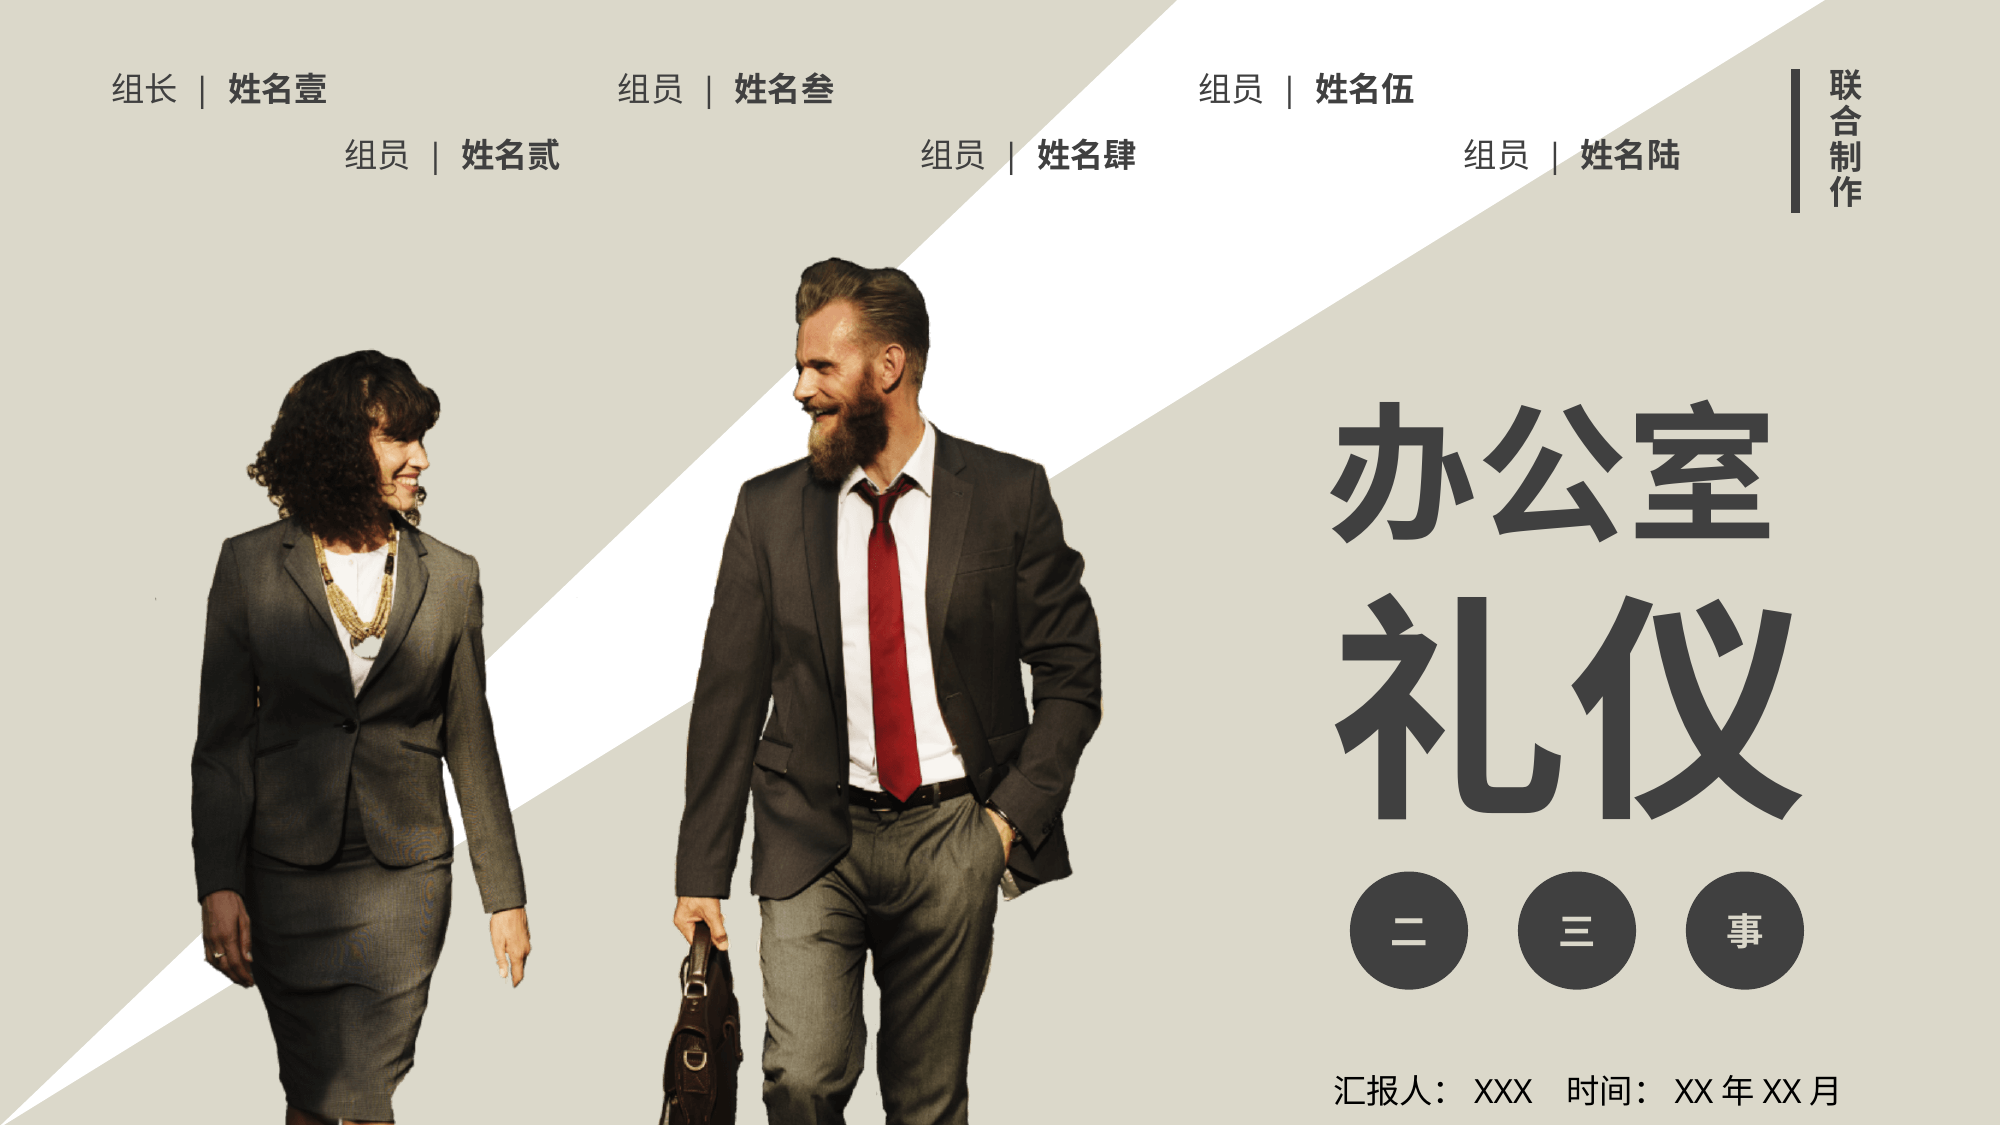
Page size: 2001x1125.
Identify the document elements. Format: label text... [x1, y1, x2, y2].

text_box [0, 1047, 80, 1125]
text_box [1111, 0, 1827, 61]
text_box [1263, 371, 1874, 990]
picture [80, 140, 1242, 1125]
text_box 汇报人：XXX 时间：XX年XX月 [1318, 1062, 1858, 1118]
text_box [1242, 222, 1468, 362]
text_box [106, 61, 1869, 222]
